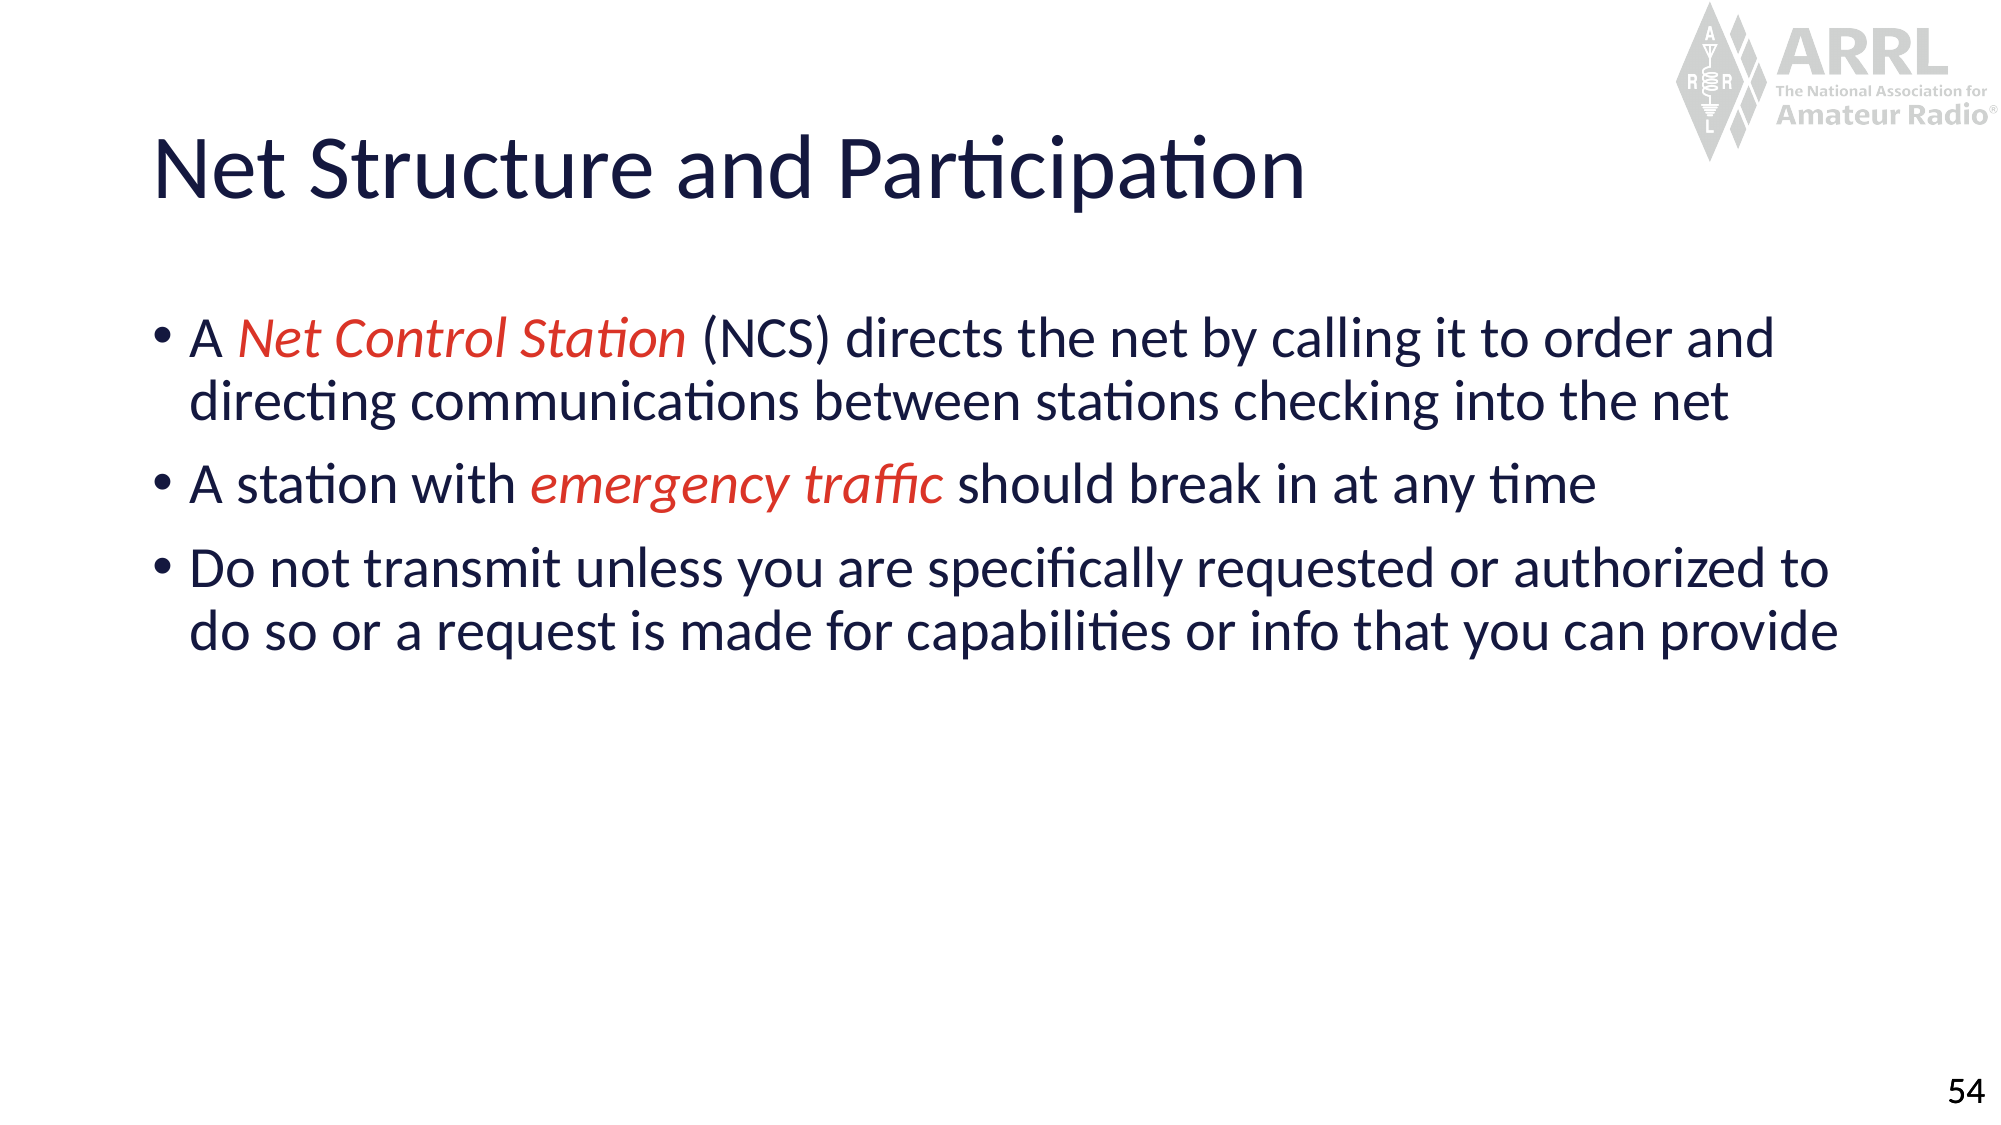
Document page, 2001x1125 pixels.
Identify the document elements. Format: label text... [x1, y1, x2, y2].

title Net Structure and Participation [137, 59, 1863, 278]
picture [1674, 0, 2000, 164]
list A Net Control Station (NCS) directs the net by calling it to order and directing communications between stations checking into the net A station with emergency traffic should break in at any time Do not transmit unless you are specifically requested or authorized to do so or a request is made for capabilities or info that you can provide [137, 299, 1863, 1014]
